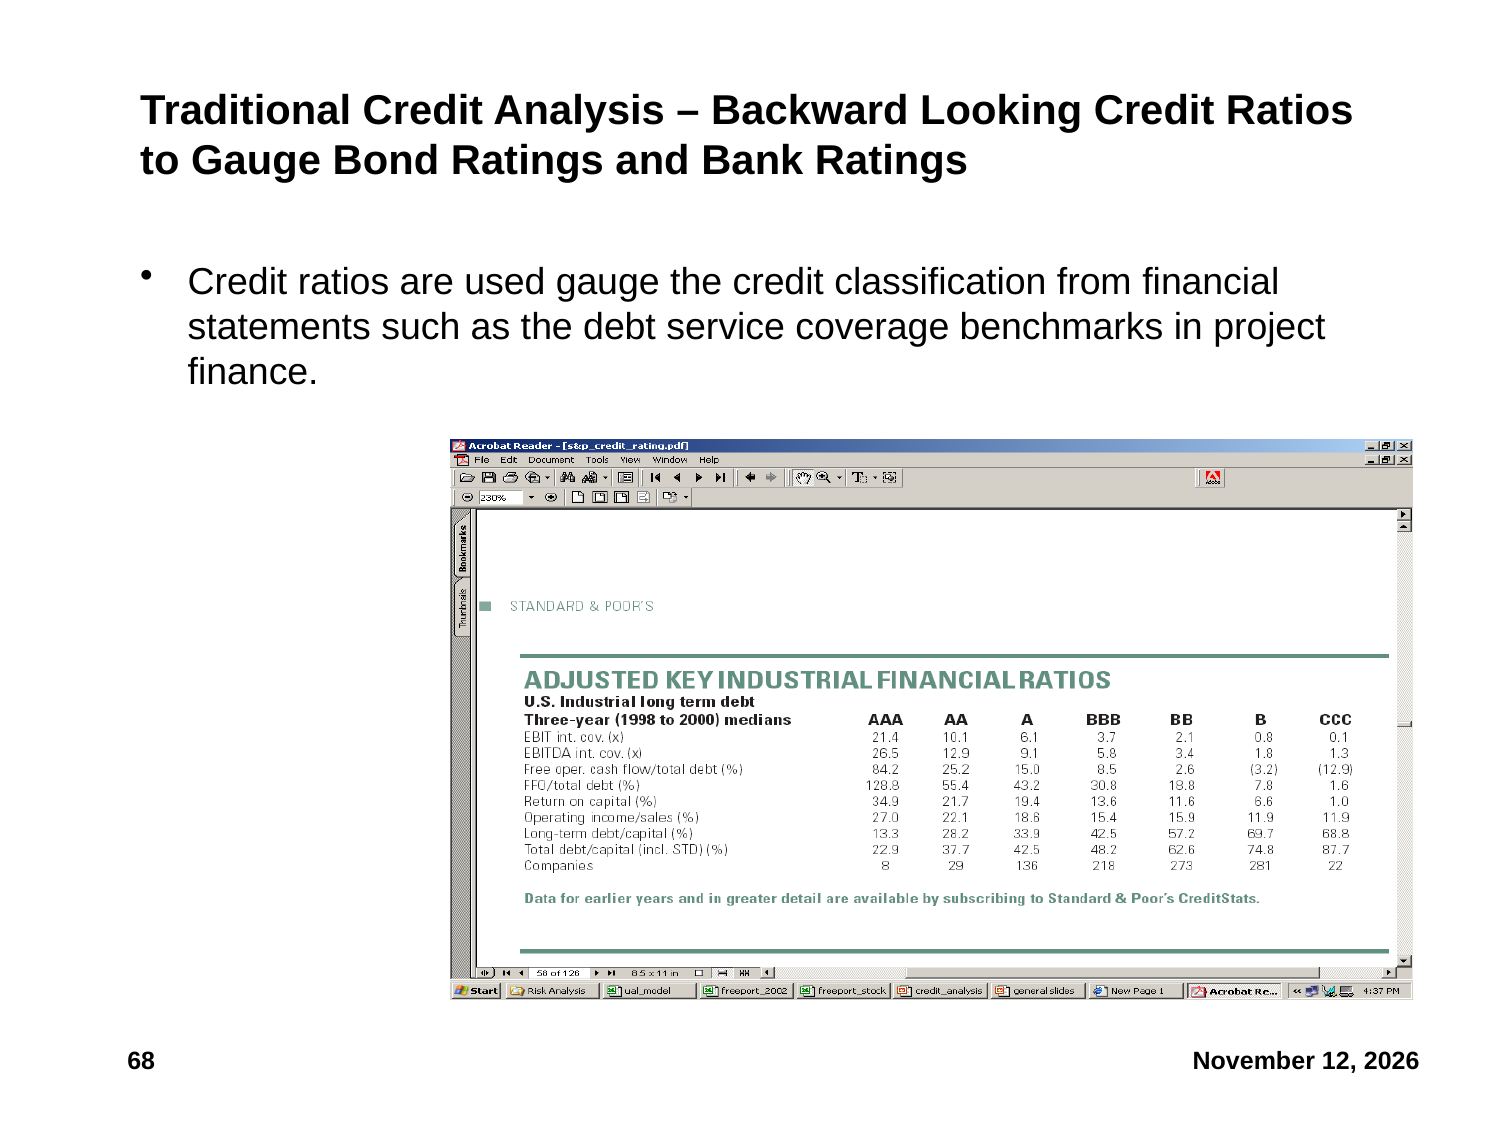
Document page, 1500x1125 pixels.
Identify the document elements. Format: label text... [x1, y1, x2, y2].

picture [449, 438, 1413, 1001]
title Traditional Credit Analysis – Backward Looking Credit Ratios to Gauge Bond Ratings and Bank Ratings [124, 74, 1376, 226]
list Credit ratios are used gauge the credit classification from financial statements such as the debt service coverage benchmarks in project finance. [124, 249, 1413, 1001]
